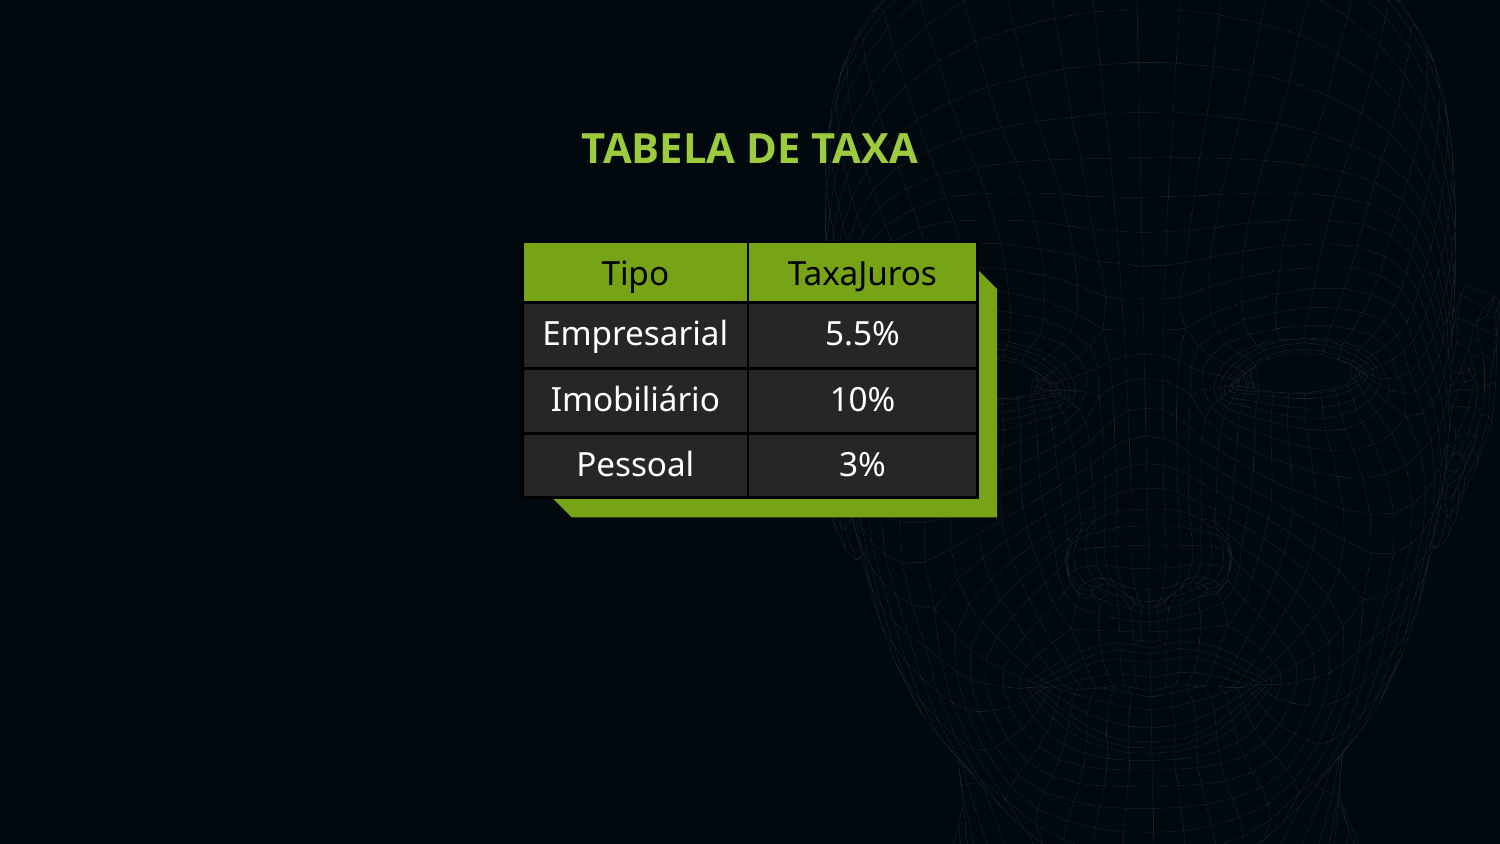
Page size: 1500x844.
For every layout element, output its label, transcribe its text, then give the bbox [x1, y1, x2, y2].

text_box [553, 270, 998, 518]
table_cell Pessoal [524, 435, 747, 496]
text_box TABELA DE TAXA [207, 106, 1293, 187]
table_cell 5.5% [749, 304, 976, 367]
table_cell 3% [749, 435, 976, 496]
table_header Tipo [524, 243, 747, 301]
table_header TaxaJuros [749, 243, 976, 301]
table_cell 10% [749, 370, 976, 432]
table_cell Empresarial [524, 304, 747, 367]
table_cell Imobiliário [524, 370, 747, 432]
